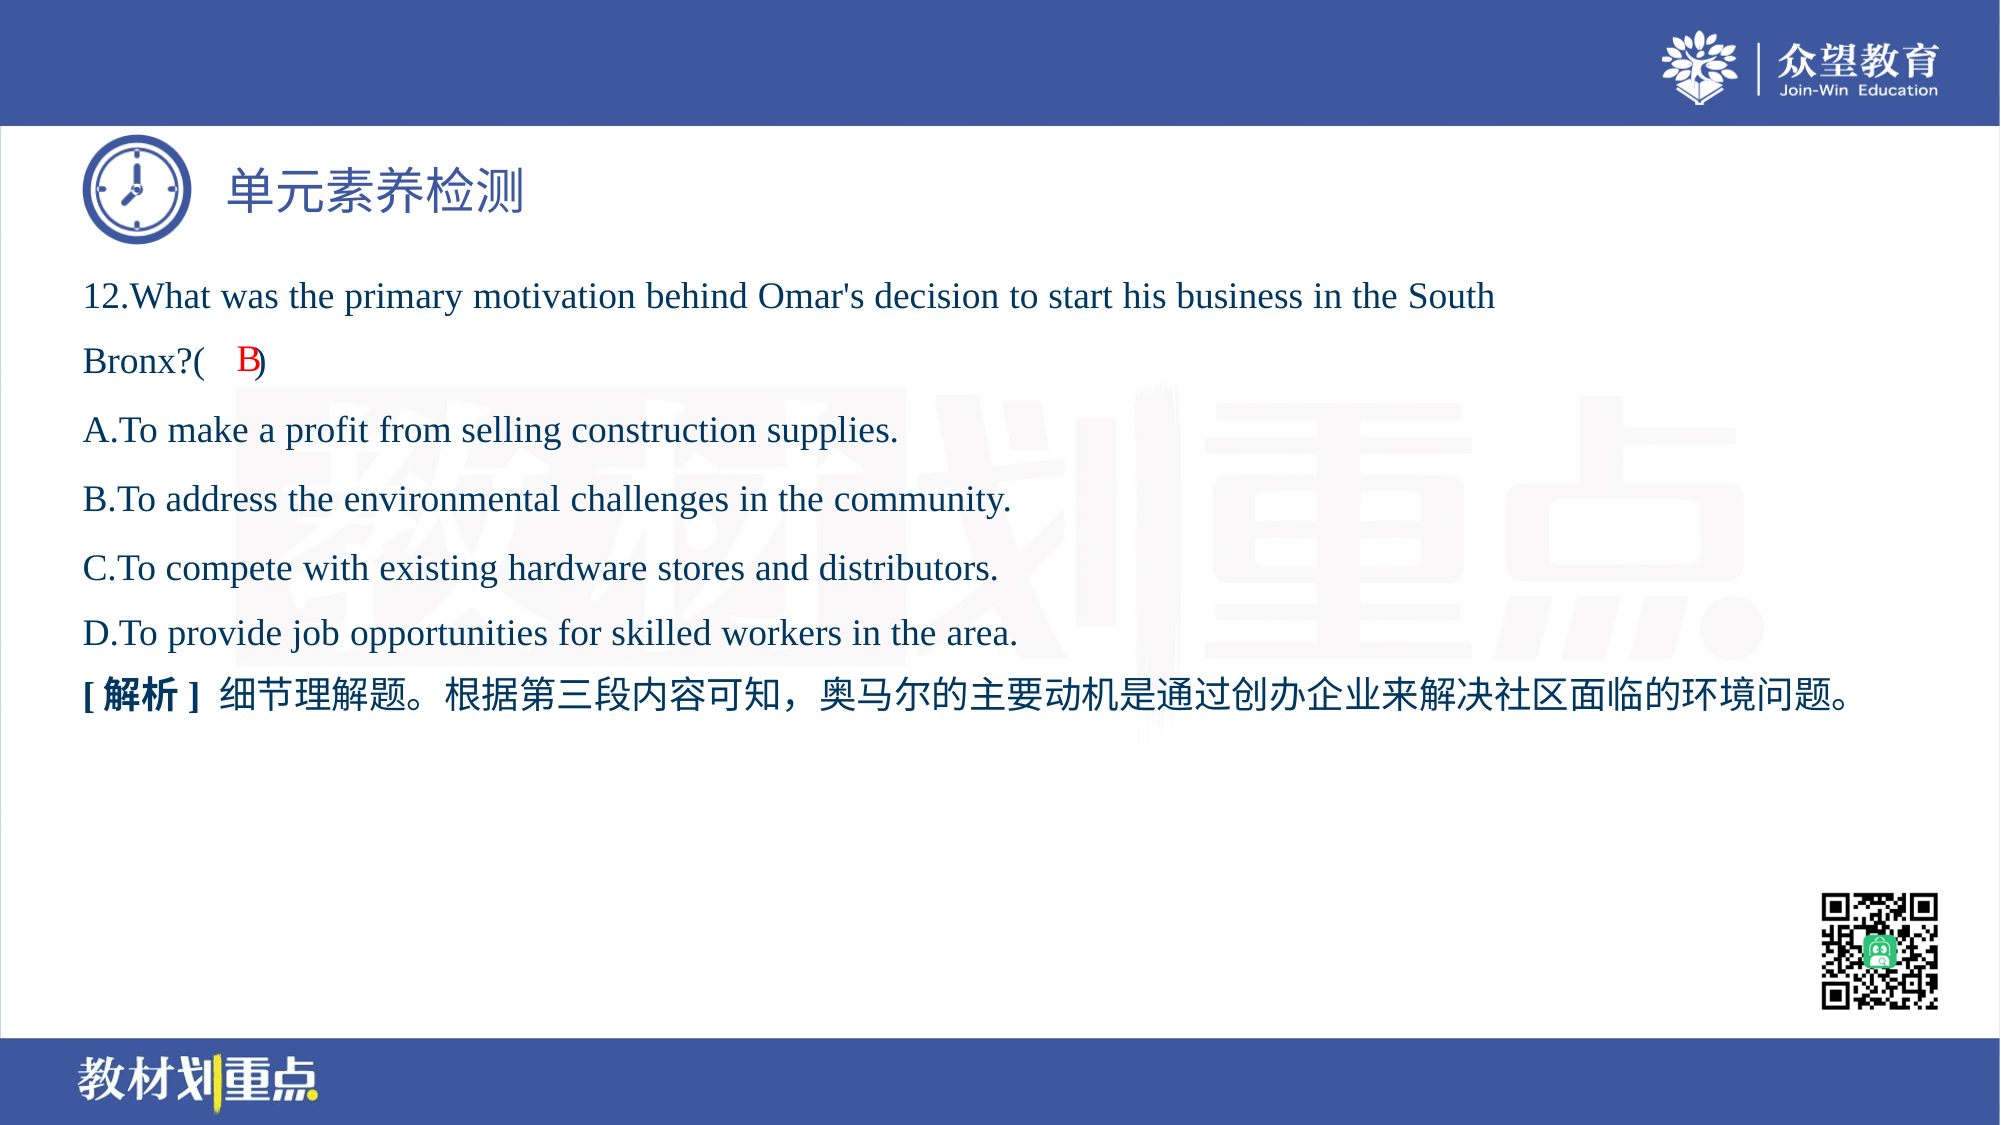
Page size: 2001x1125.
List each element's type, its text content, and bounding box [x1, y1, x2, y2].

text_box 12.What was the primary motivation behind Omar's decision to start his business in the South Bronx?( ) [82, 247, 1817, 374]
text_box A.To make a profit from selling construction supplies. B.To address the environmental challenges in the community. C.To compete with existing hardware stores and distributors. D.To provide job opportunities for skilled workers in the area. [82, 381, 1817, 646]
picture [0, 0, 2000, 1125]
text_box B [222, 313, 276, 373]
text_box [解析] 细节理解题。根据第三段内容可知，奥马尔的主要动机是通过创办企业来解决社区面临的环境问题。 [82, 651, 1870, 710]
